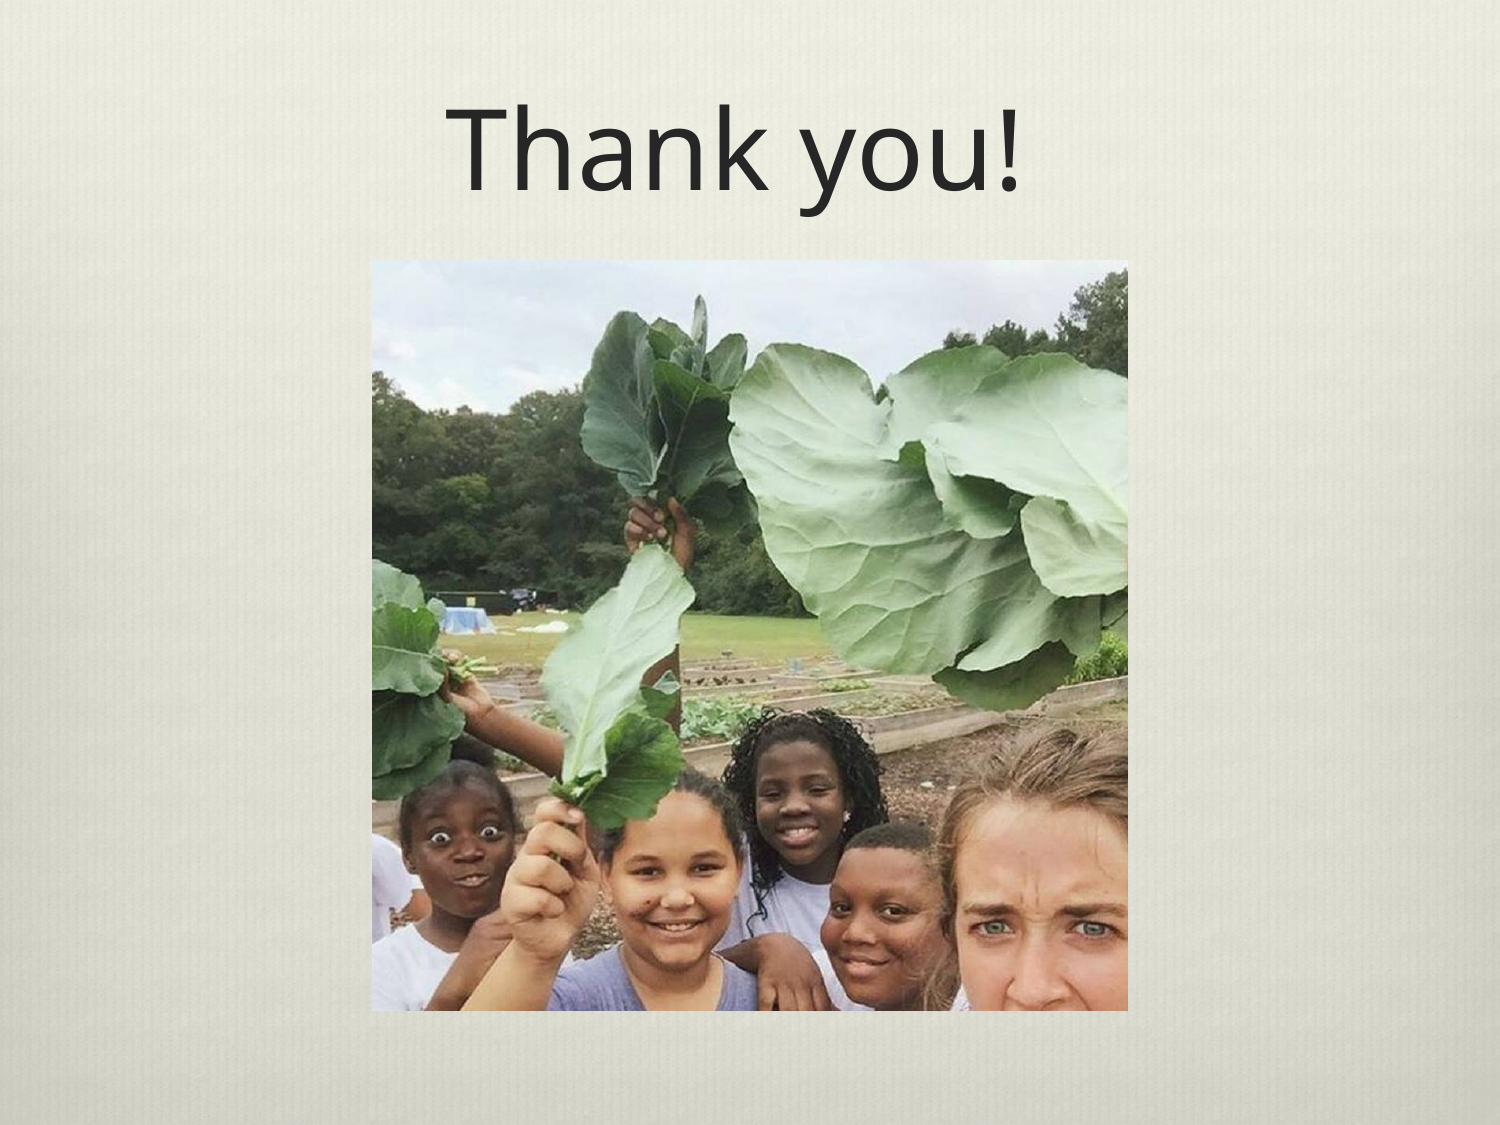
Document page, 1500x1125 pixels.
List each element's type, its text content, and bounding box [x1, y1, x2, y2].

title Thank you! [119, 51, 1381, 240]
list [117, 259, 1382, 1012]
